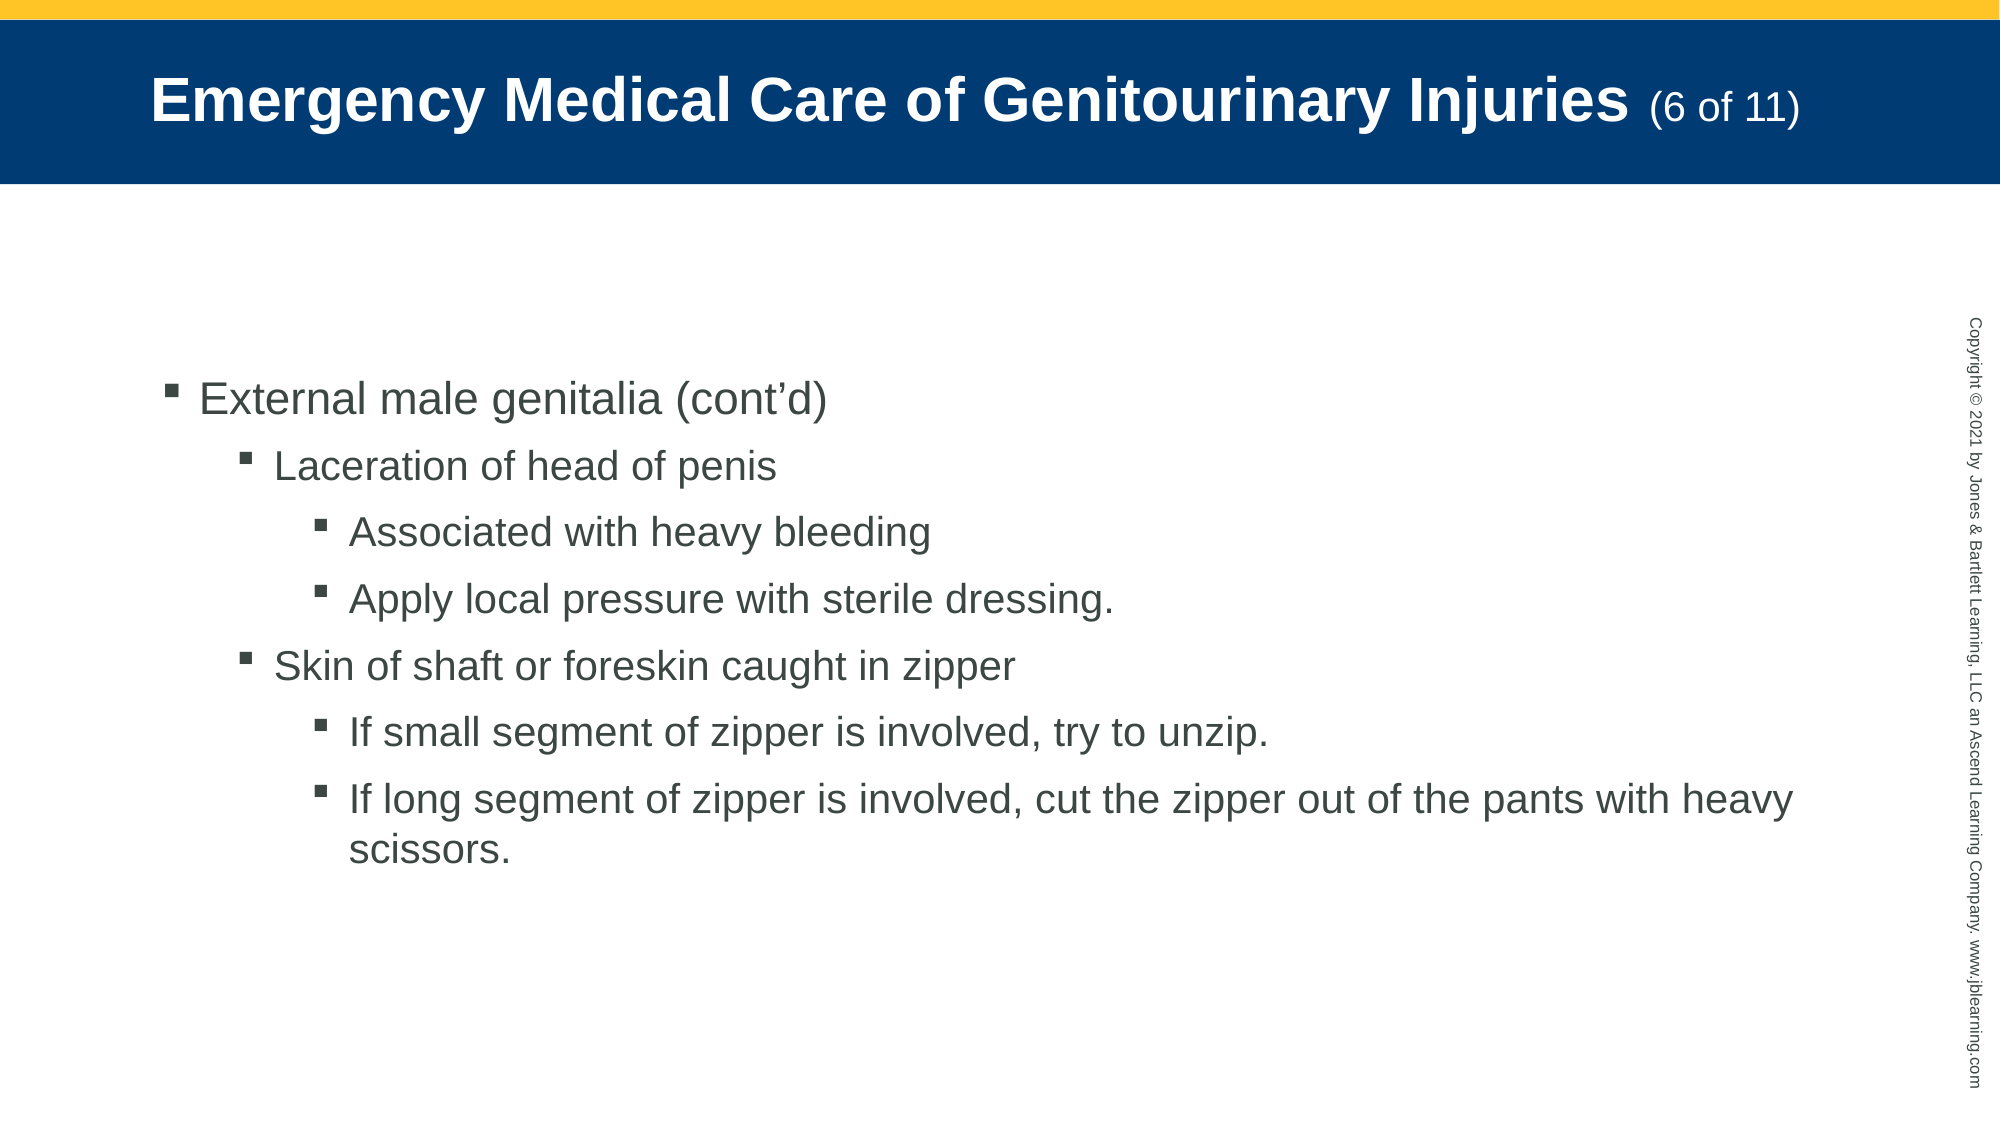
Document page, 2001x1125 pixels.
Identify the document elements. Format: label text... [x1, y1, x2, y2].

title Emergency Medical Care of Genitourinary Injuries (6 of 11) [0, 19, 2000, 185]
list External male genitalia (cont’d) Laceration of head of penis Associated with heavy bleeding Apply local pressure with sterile dressing. Skin of shaft or foreskin caught in zipper If small segment of zipper is involved, try to unzip. If long segment of zipper is involved, cut the zipper out of the pants with heavy scissors. [146, 361, 1859, 1016]
